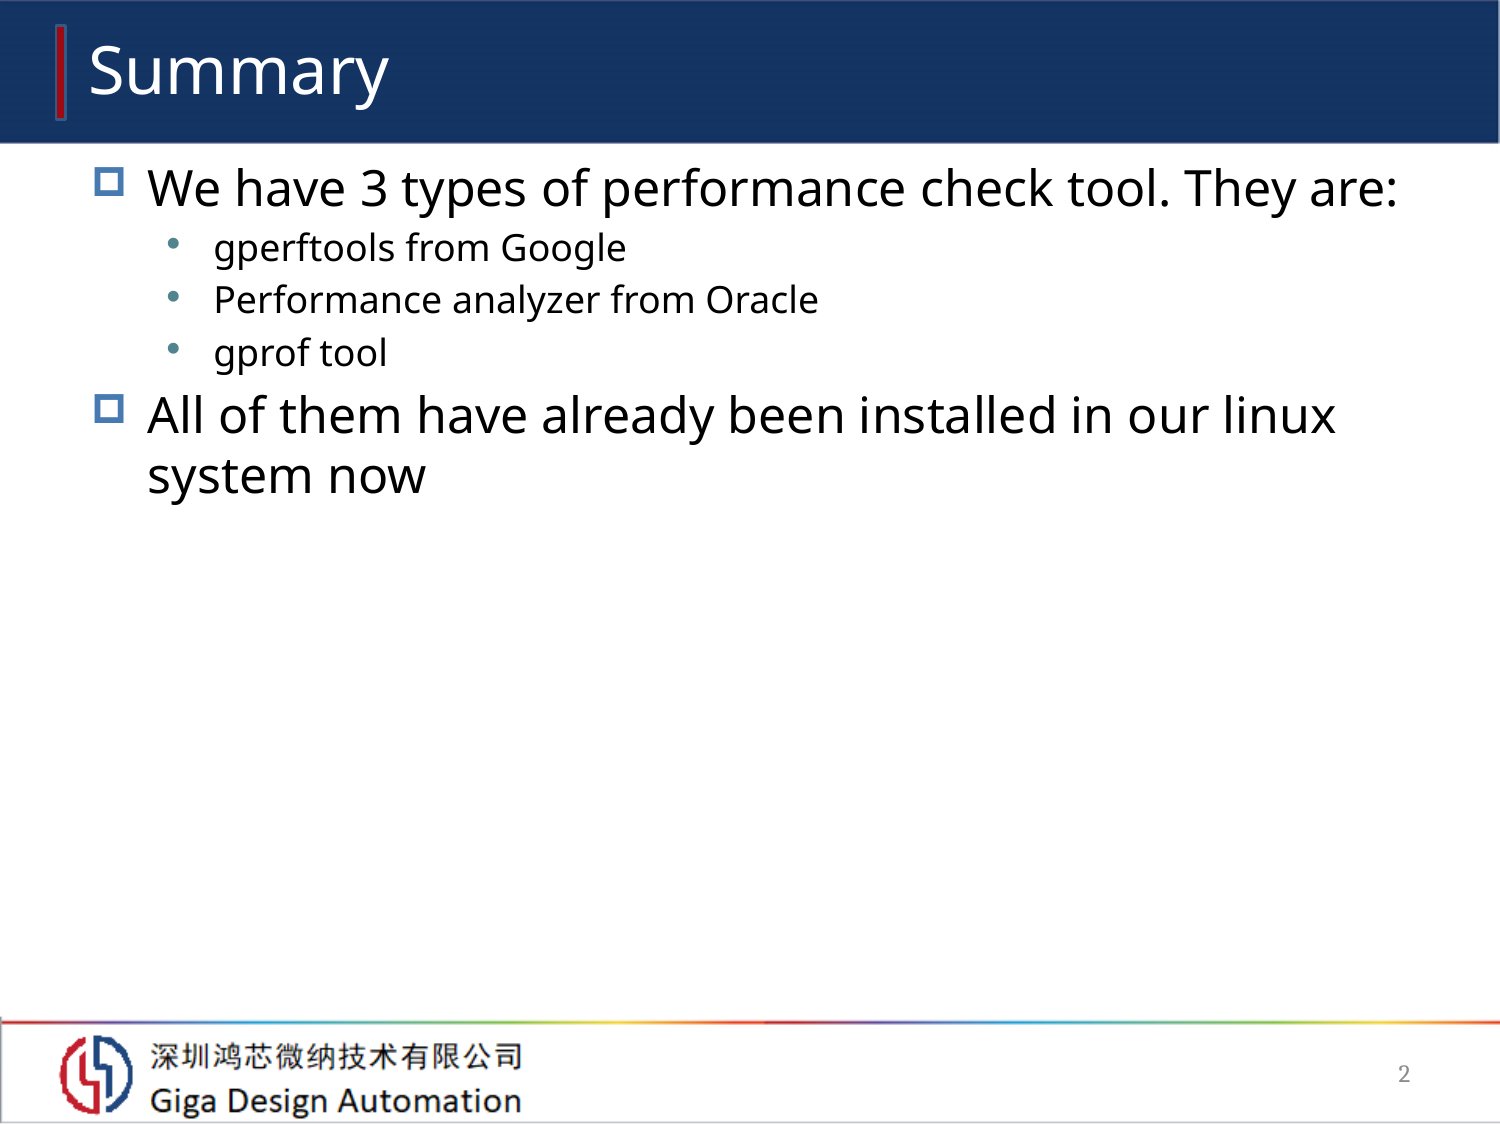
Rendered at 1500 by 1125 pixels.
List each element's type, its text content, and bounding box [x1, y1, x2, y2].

list We have 3 types of performance check tool. They are: gperftools from Google Performance analyzer from Oracle gprof tool All of them have already been installed in our linux system now [76, 149, 1424, 1012]
slide_number 2 [1074, 1042, 1425, 1103]
title Summary [73, 20, 1424, 138]
picture [0, 0, 1500, 1125]
